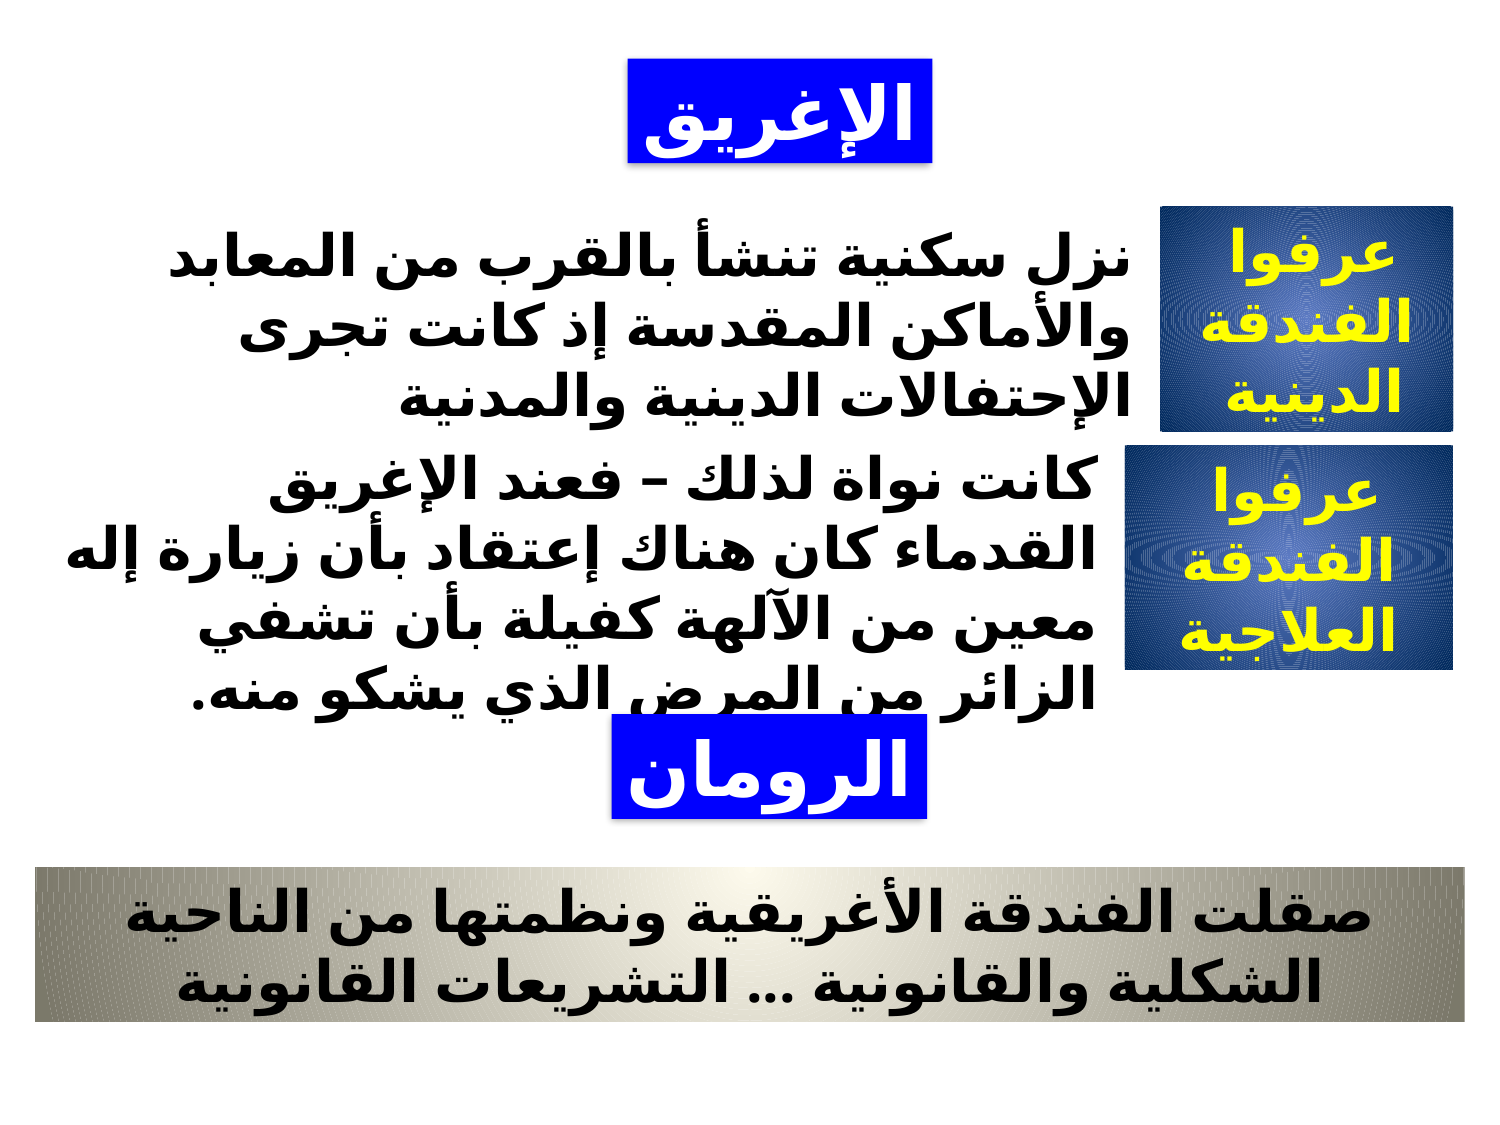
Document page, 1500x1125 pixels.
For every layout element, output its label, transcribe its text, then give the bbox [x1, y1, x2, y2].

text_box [34, 206, 1454, 368]
text_box الإغريق [627, 58, 933, 164]
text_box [34, 714, 1466, 1024]
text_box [34, 433, 1454, 661]
